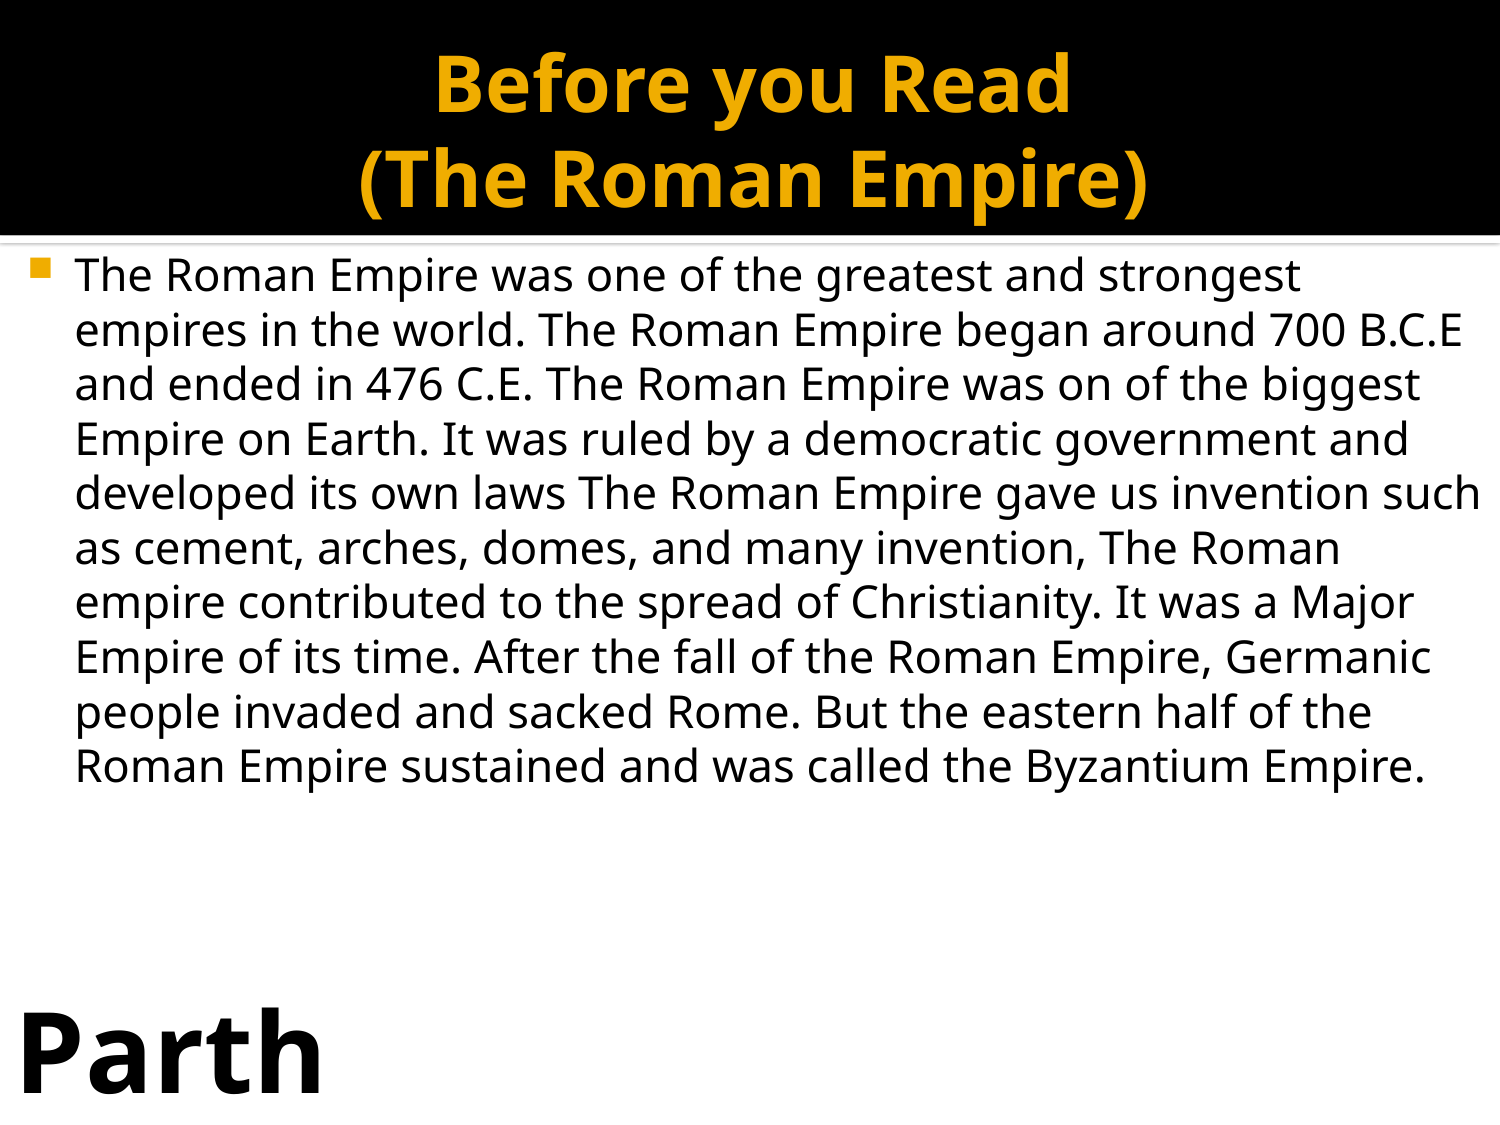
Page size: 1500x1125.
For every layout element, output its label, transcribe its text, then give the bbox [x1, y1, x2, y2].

text_box Parth [0, 973, 434, 1124]
list The Roman Empire was one of the greatest and strongest empires in the world. The Roman Empire began around 700 B.C.E and ended in 476 C.E. The Roman Empire was on of the biggest Empire on Earth. It was ruled by a democratic government and developed its own laws The Roman Empire gave us invention such as cement, arches, domes, and many invention, The Roman empire contributed to the spread of Christianity. It was a Major Empire of its time. After the fall of the Roman Empire, Germanic people invaded and sacked Rome. But the eastern half of the Roman Empire sustained and was called the Byzantium Empire. [0, 231, 1500, 807]
title Before you Read (The Roman Empire) [75, 25, 1425, 231]
